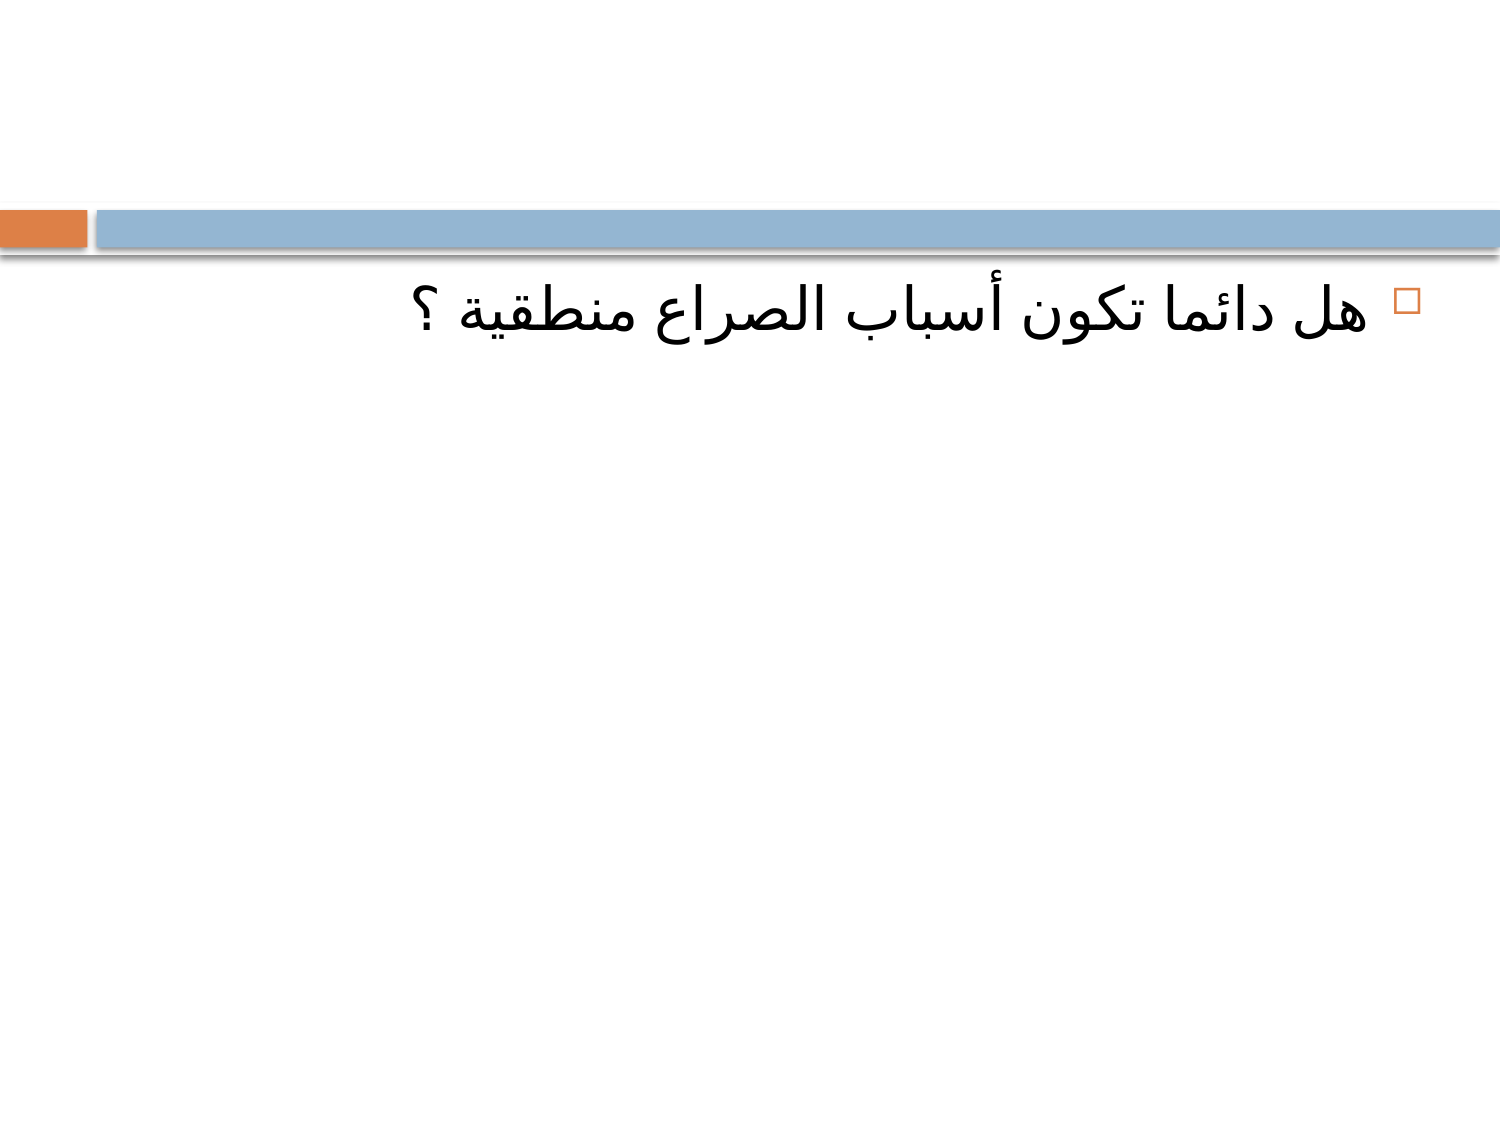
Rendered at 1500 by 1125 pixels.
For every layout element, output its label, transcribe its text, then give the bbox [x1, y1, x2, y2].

list هل دائما تكون أسباب الصراع منطقية ؟ [100, 262, 1438, 1000]
